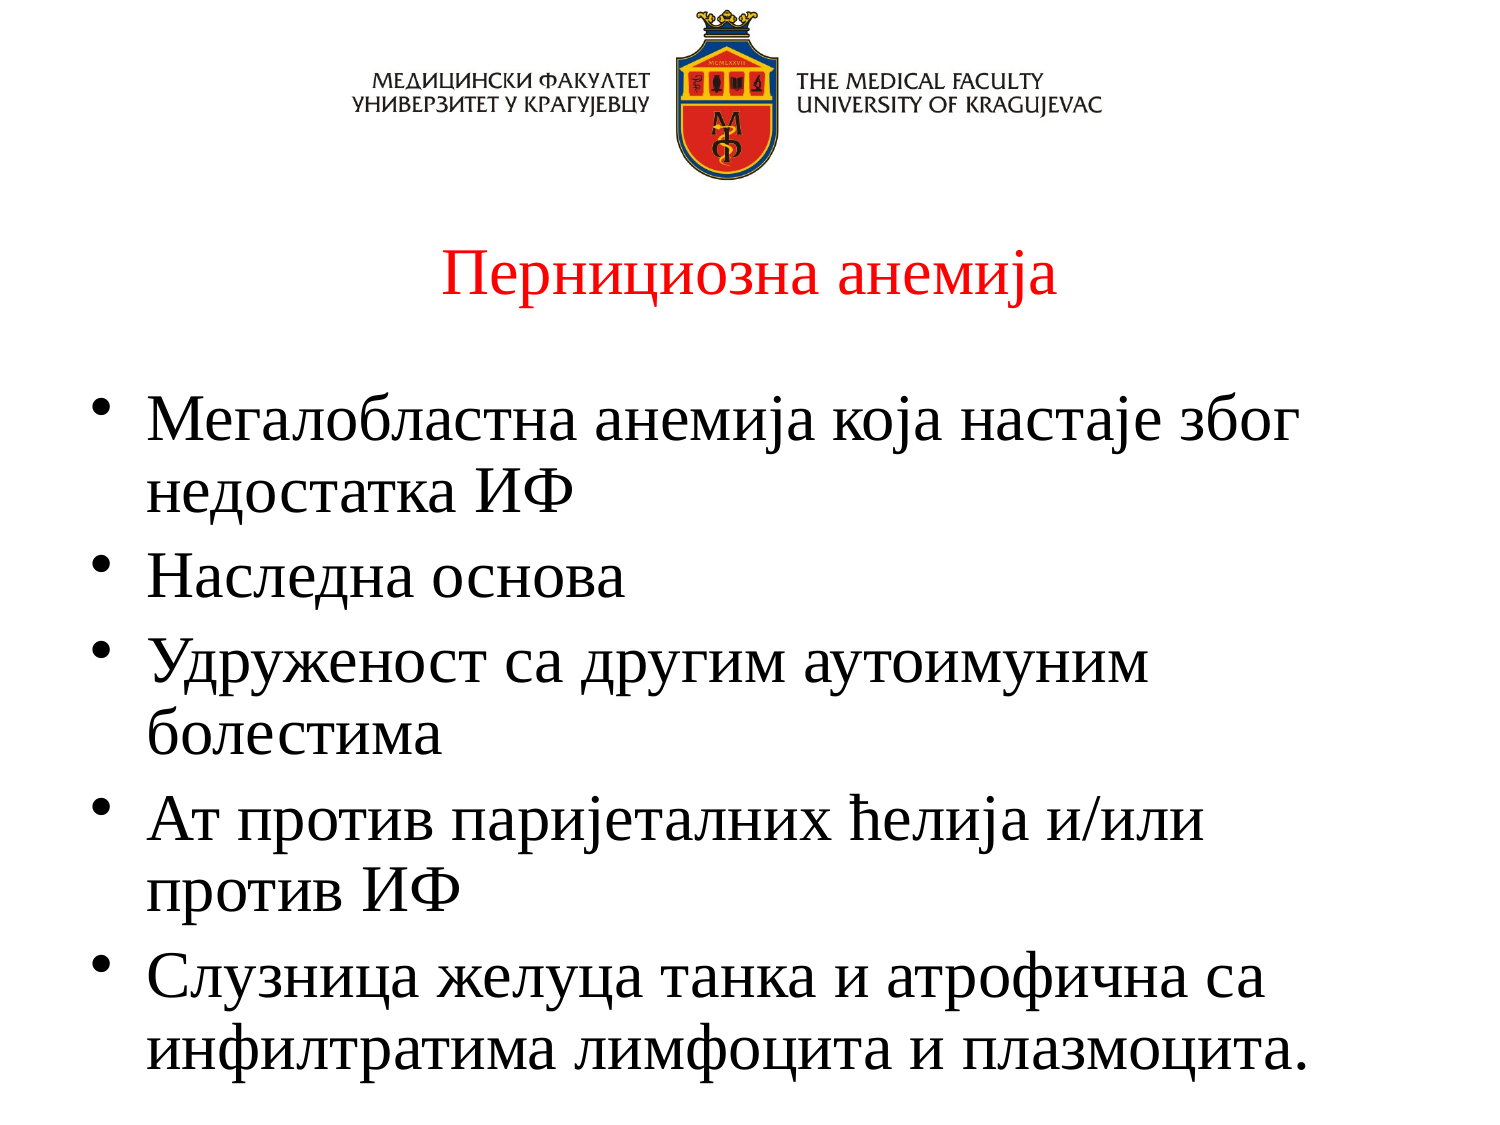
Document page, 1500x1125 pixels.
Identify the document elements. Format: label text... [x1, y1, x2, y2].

picture [328, 0, 1125, 173]
list Мегалобластна анемија која настаје због недостатка ИФ Наследна основа Удруженост са другим аутоимуним болестима Ат против паријеталних ћелија и/или против ИФ Слузница желуца танка и атрофична са инфилтратима лимфоцита и плазмоцита. [74, 374, 1426, 1118]
title Пернициозна анемија [74, 173, 1426, 362]
